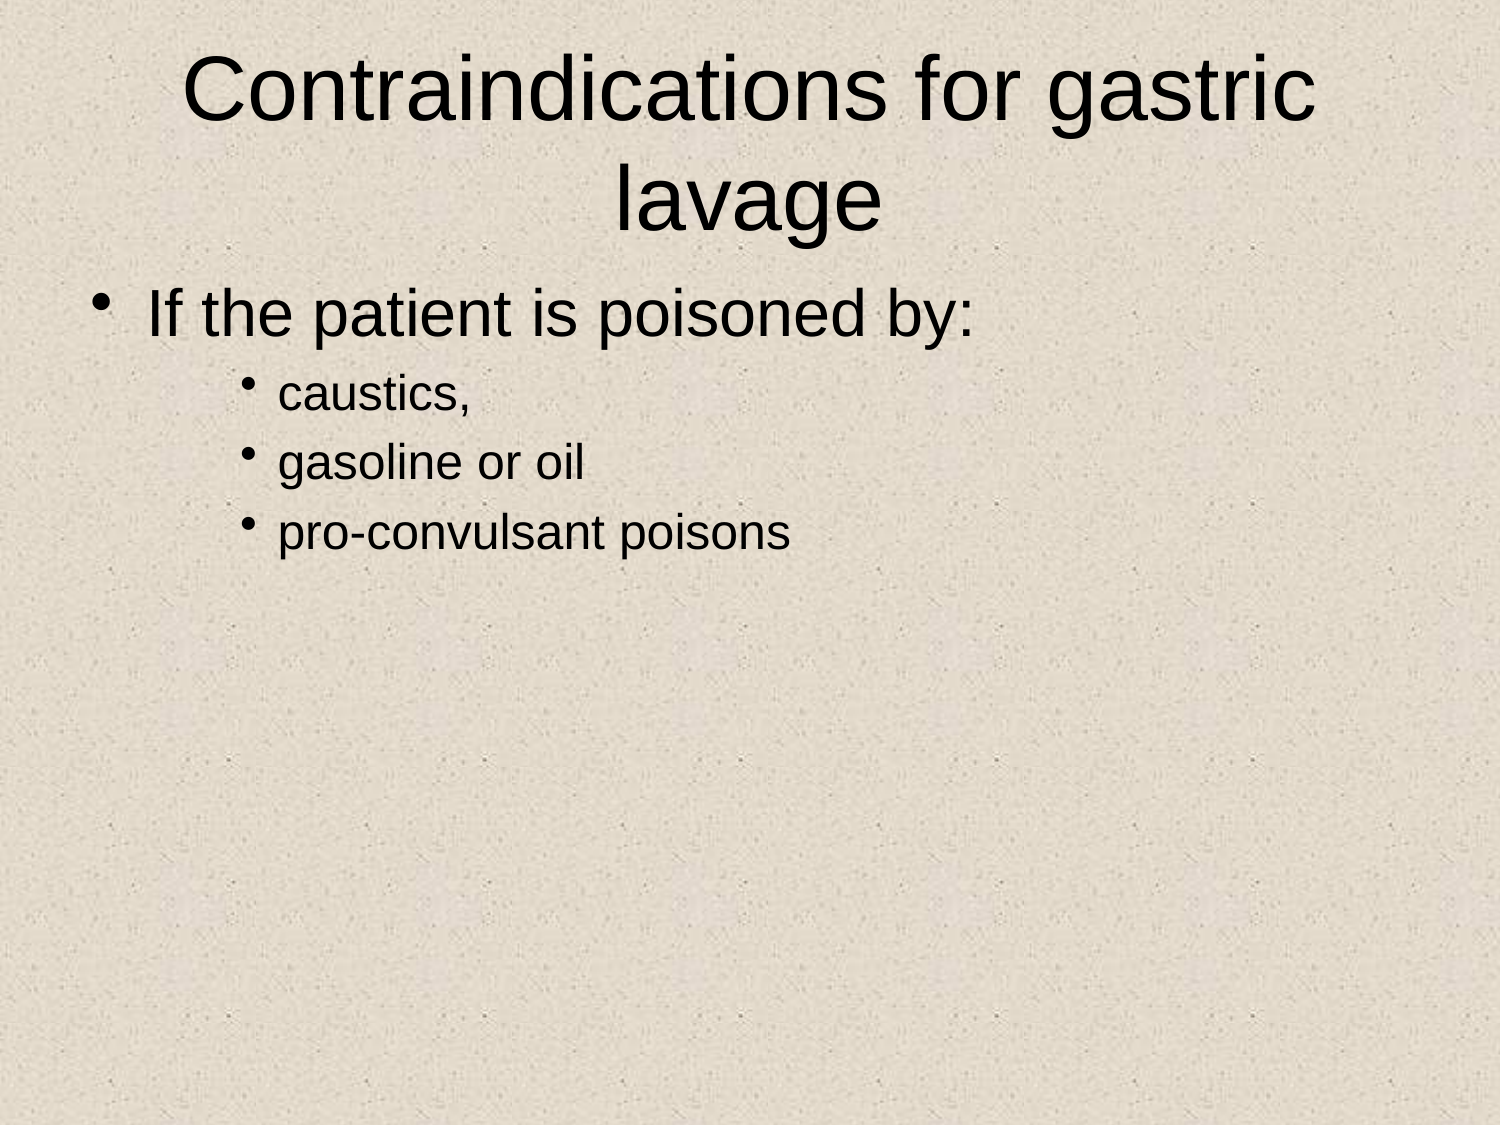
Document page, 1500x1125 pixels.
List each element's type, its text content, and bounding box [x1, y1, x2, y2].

list If the patient is poisoned by: caustics, gasoline or oil pro-convulsant poisons [75, 262, 1425, 1005]
title Contraindications for gastric lavage [75, 45, 1425, 233]
picture [0, 0, 1500, 1125]
